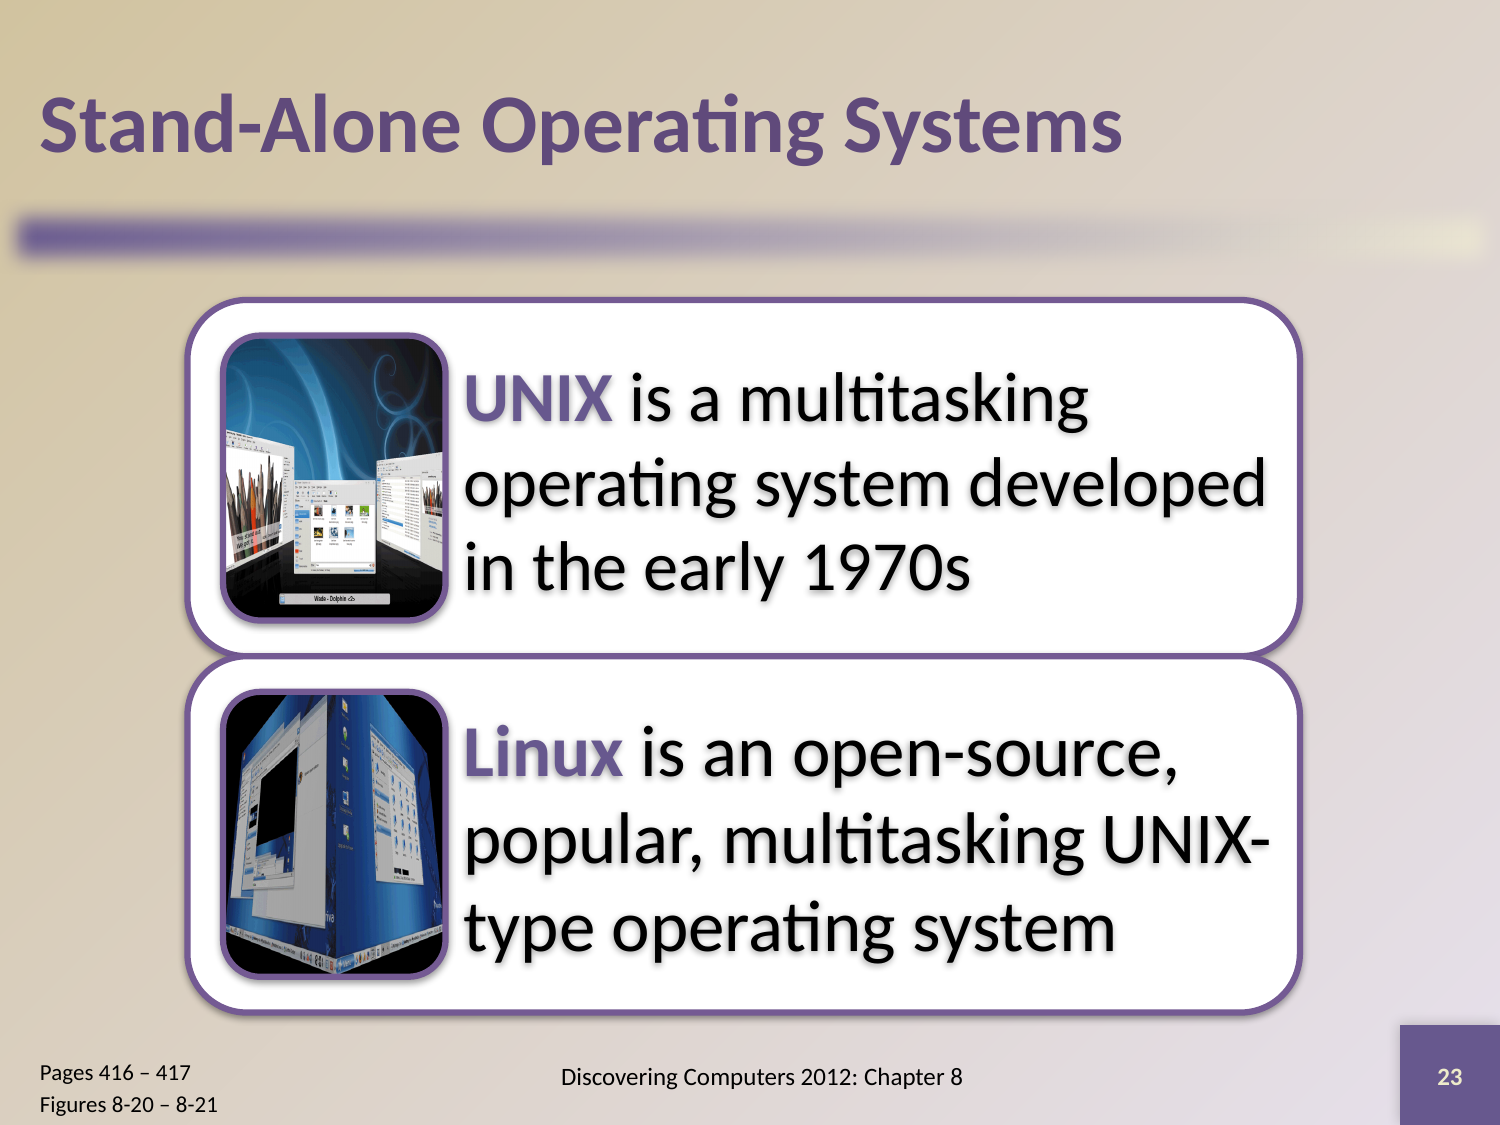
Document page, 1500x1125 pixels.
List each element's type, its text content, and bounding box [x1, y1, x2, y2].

list Pages 416 – 417 Figures 8-20 – 8-21 [24, 1050, 300, 1125]
title Stand-Alone Operating Systems [24, 24, 1475, 213]
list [187, 299, 1301, 1013]
slide_number 23 [1400, 1025, 1500, 1125]
footer Discovering Computers 2012: Chapter 8 [450, 1037, 1075, 1113]
